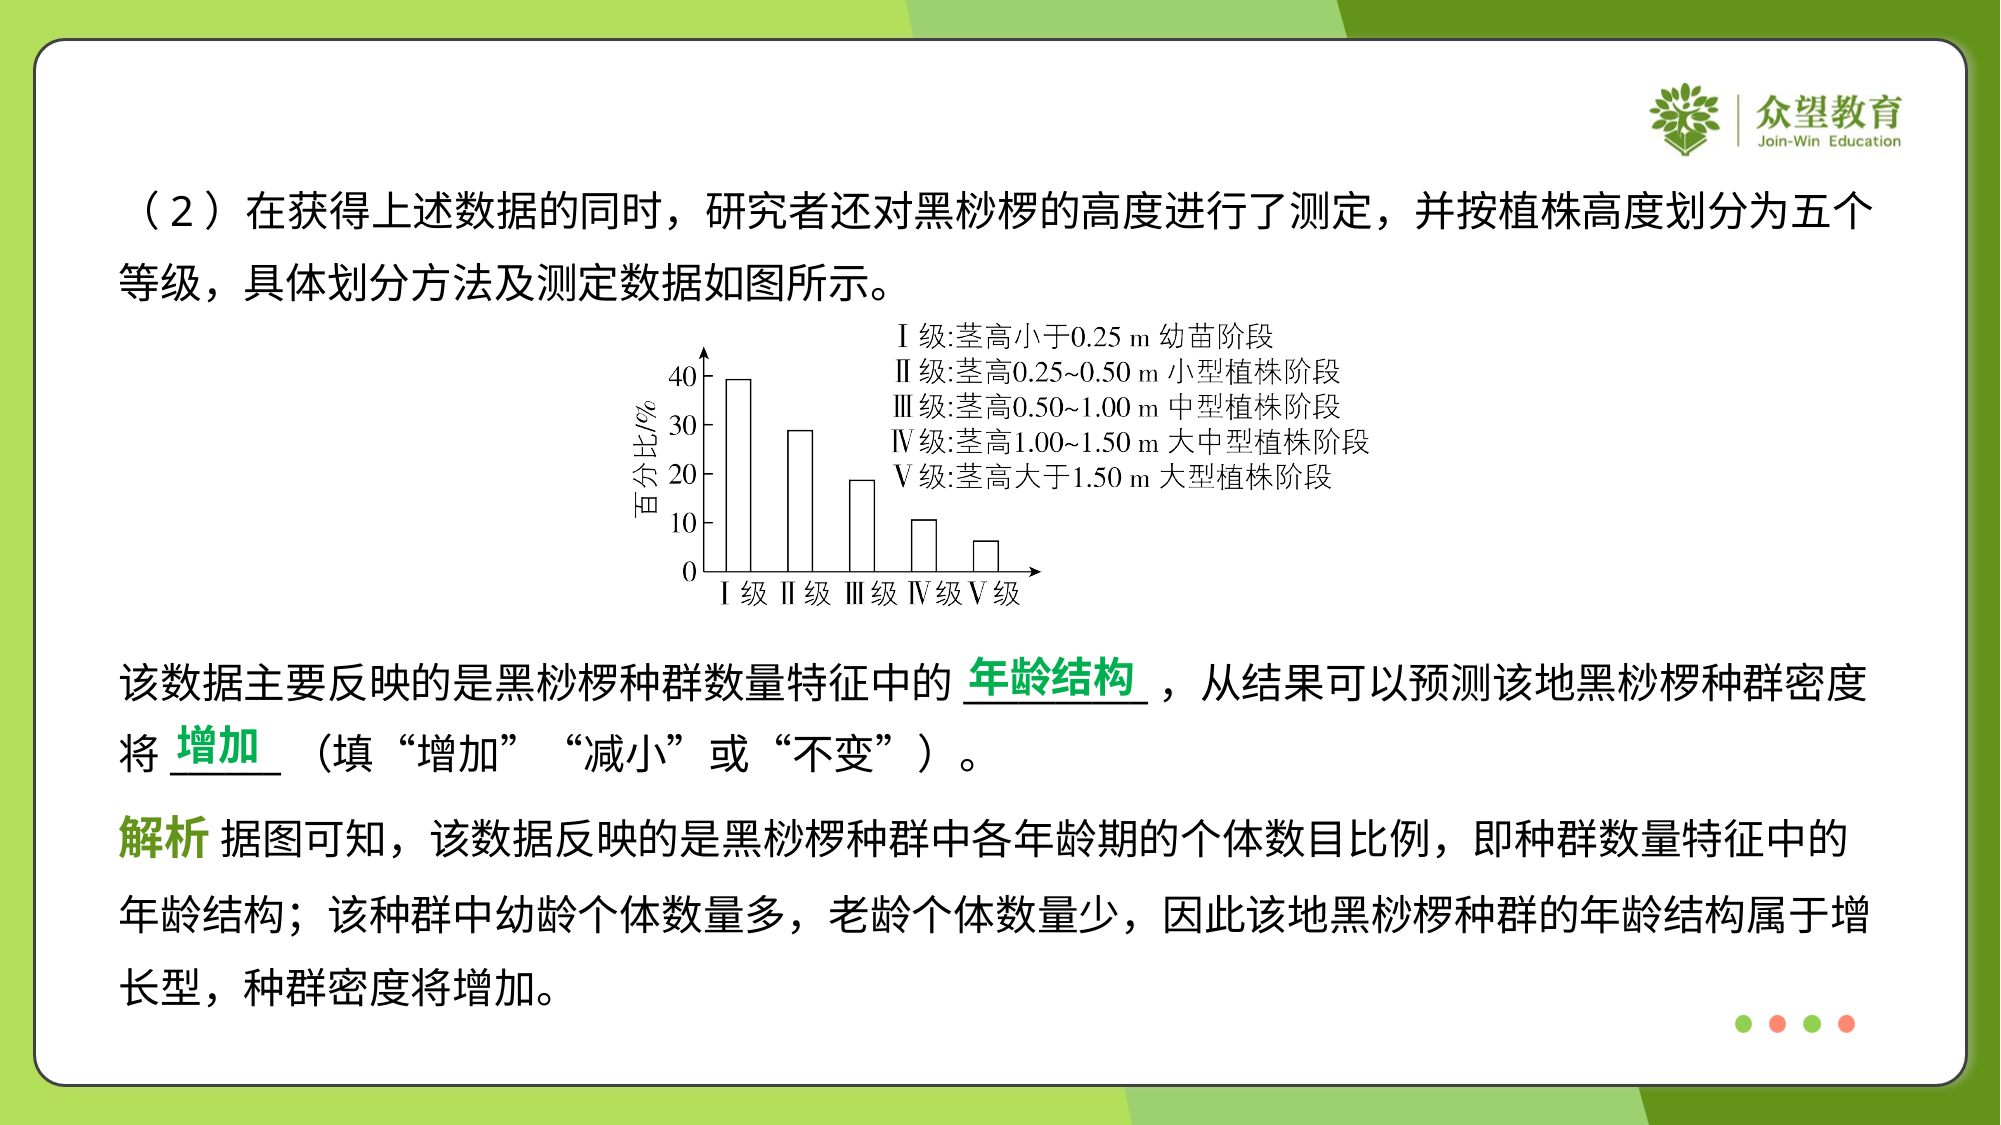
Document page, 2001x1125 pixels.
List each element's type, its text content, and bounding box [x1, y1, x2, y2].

text_box （2）在获得上述数据的同时，研究者还对黑桫椤的高度进行了测定，并按植株高度划分为五个 等级，具体划分方法及测定数据如图所示。 [118, 159, 1883, 300]
text_box 年龄结构 [953, 625, 1151, 693]
text_box 解析 据图可知，该数据反映的是黑桫椤种群中各年龄期的个体数目比例，即种群数量特征中的 年龄结构；该种群中幼龄个体数量多，老龄个体数量少，因此该地黑桫椤种群的年龄结构属于增 长型，种群密度将增加。 [118, 786, 1883, 1005]
text_box 该数据主要反映的是黑桫椤种群数量特征中的__________，从结果可以预测该地黑桫椤种群密度 将______（填“增加”“减小”或“不变”）。 [118, 632, 1883, 771]
picture [0, 0, 2000, 1125]
text_box 增加 [161, 697, 276, 762]
